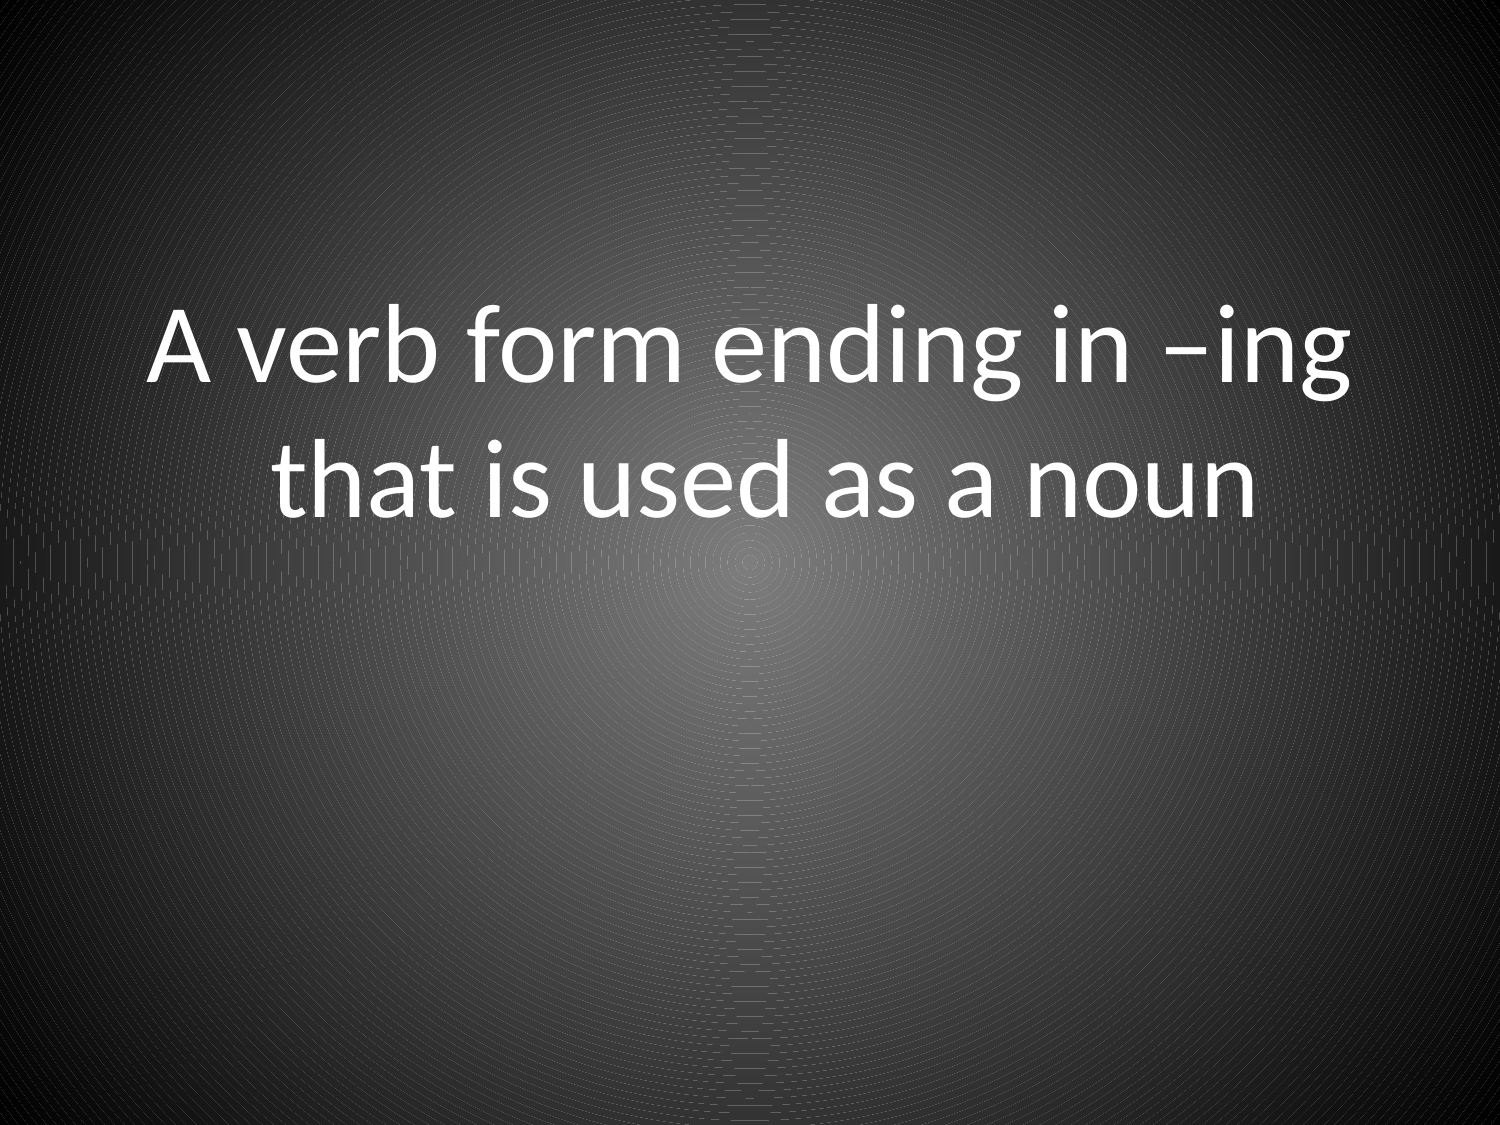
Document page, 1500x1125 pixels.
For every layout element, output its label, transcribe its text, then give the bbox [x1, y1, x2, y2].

list A verb form ending in –ing that is used as a noun [75, 262, 1425, 1005]
